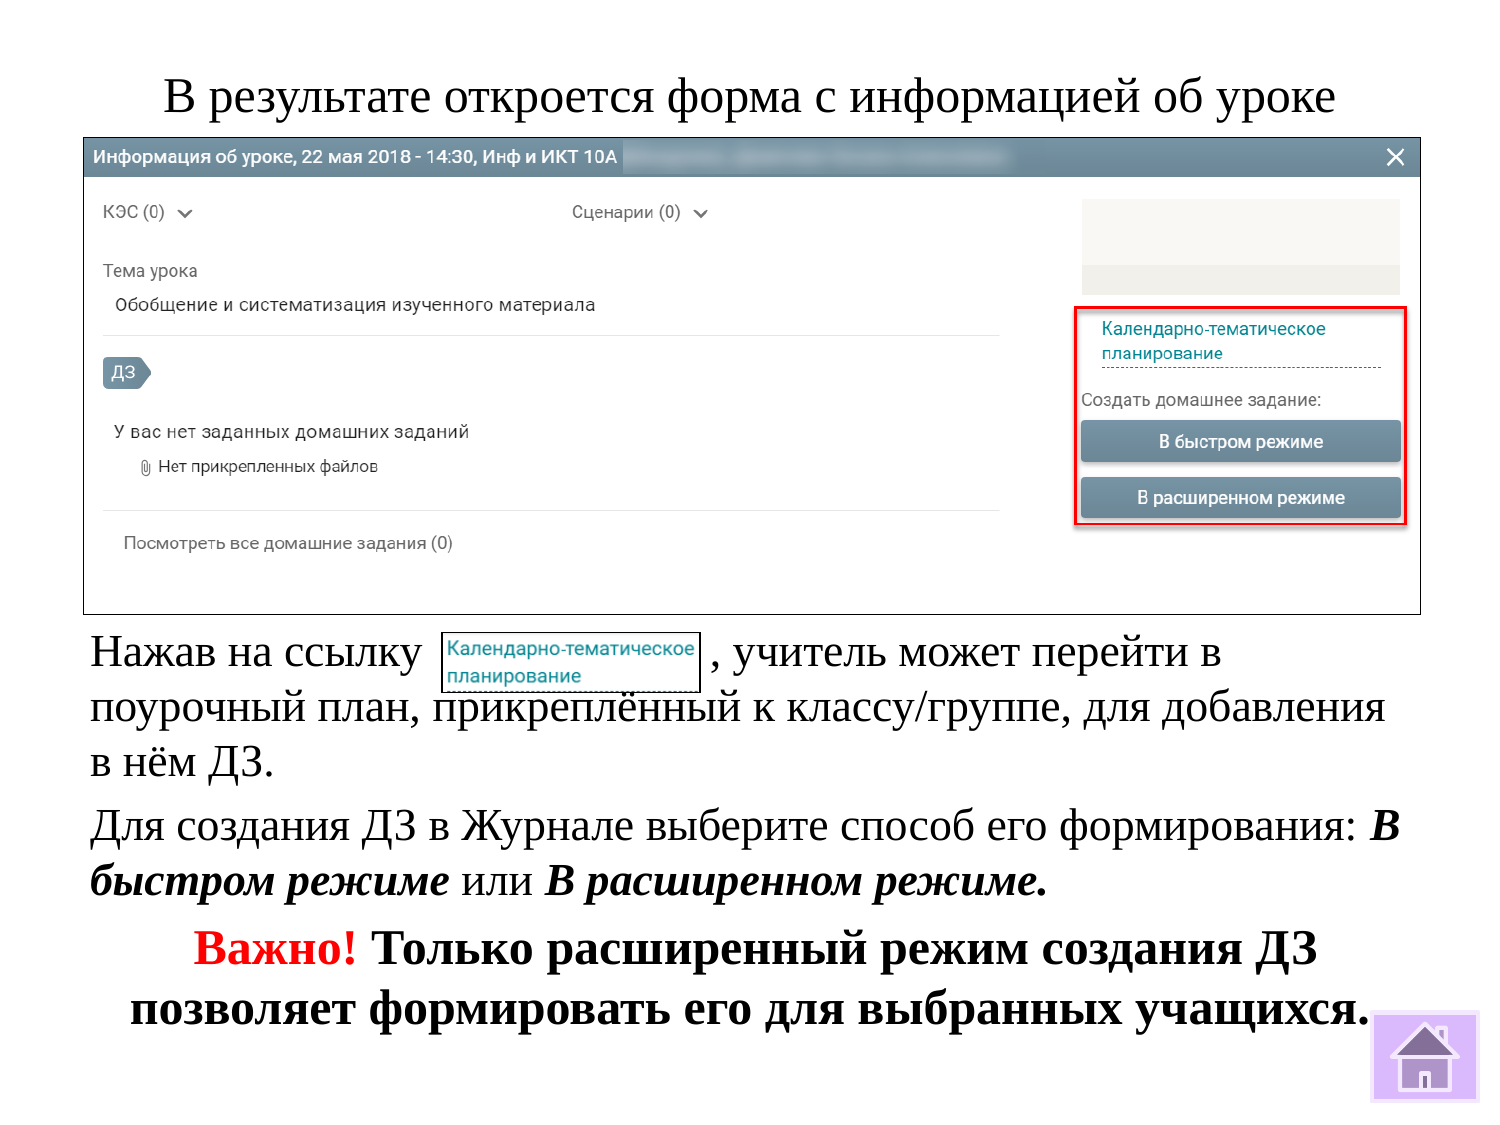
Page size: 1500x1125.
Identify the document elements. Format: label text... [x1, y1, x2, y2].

picture [442, 633, 700, 692]
text_box [1370, 1010, 1480, 1103]
picture [82, 136, 1421, 616]
list В результате откроется форма с информацией об уроке Нажав на ссылку , учитель может перейти в поурочный план, прикреплённый к классу/группе, для добавления в нём ДЗ. Для создания ДЗ в Журнале выберите способ его формирования: В быстром режиме или В расширенном режиме. Важно! Только расширенный режим создания ДЗ позволяет формировать его для выбранных учащихся. [75, 54, 1425, 1071]
